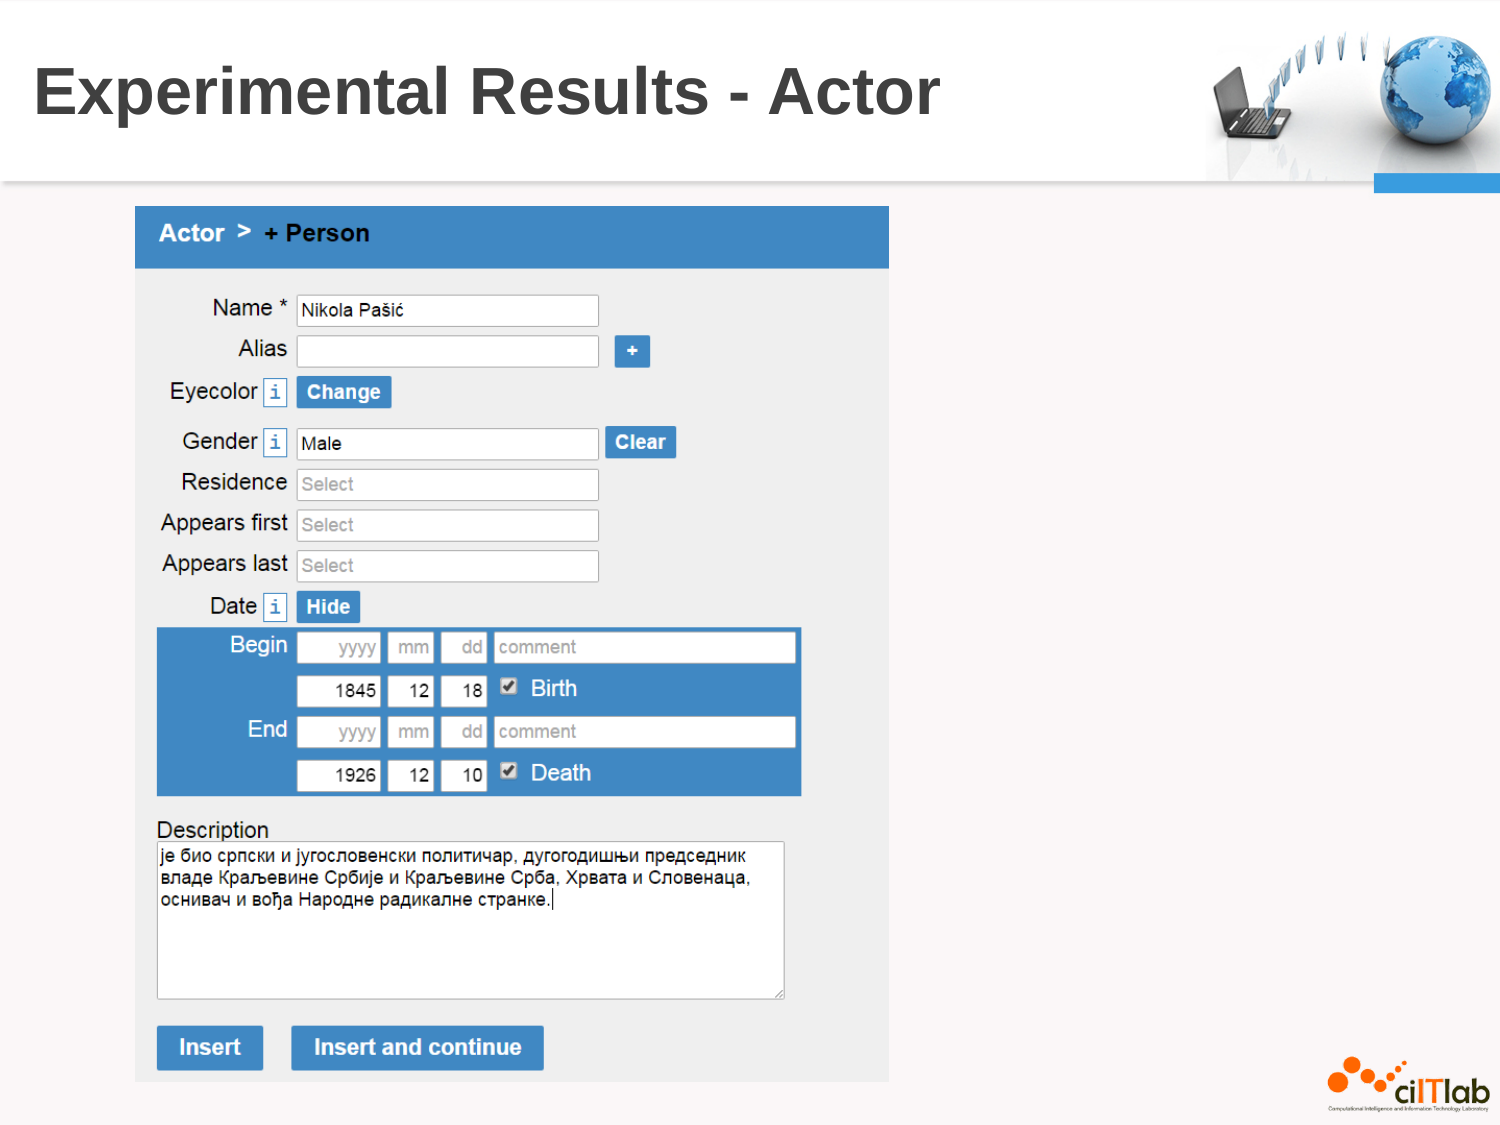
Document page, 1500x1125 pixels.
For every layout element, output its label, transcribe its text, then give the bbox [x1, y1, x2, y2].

picture [0, 176, 1500, 1125]
title Experimental Results - Actor [0, 0, 1500, 176]
